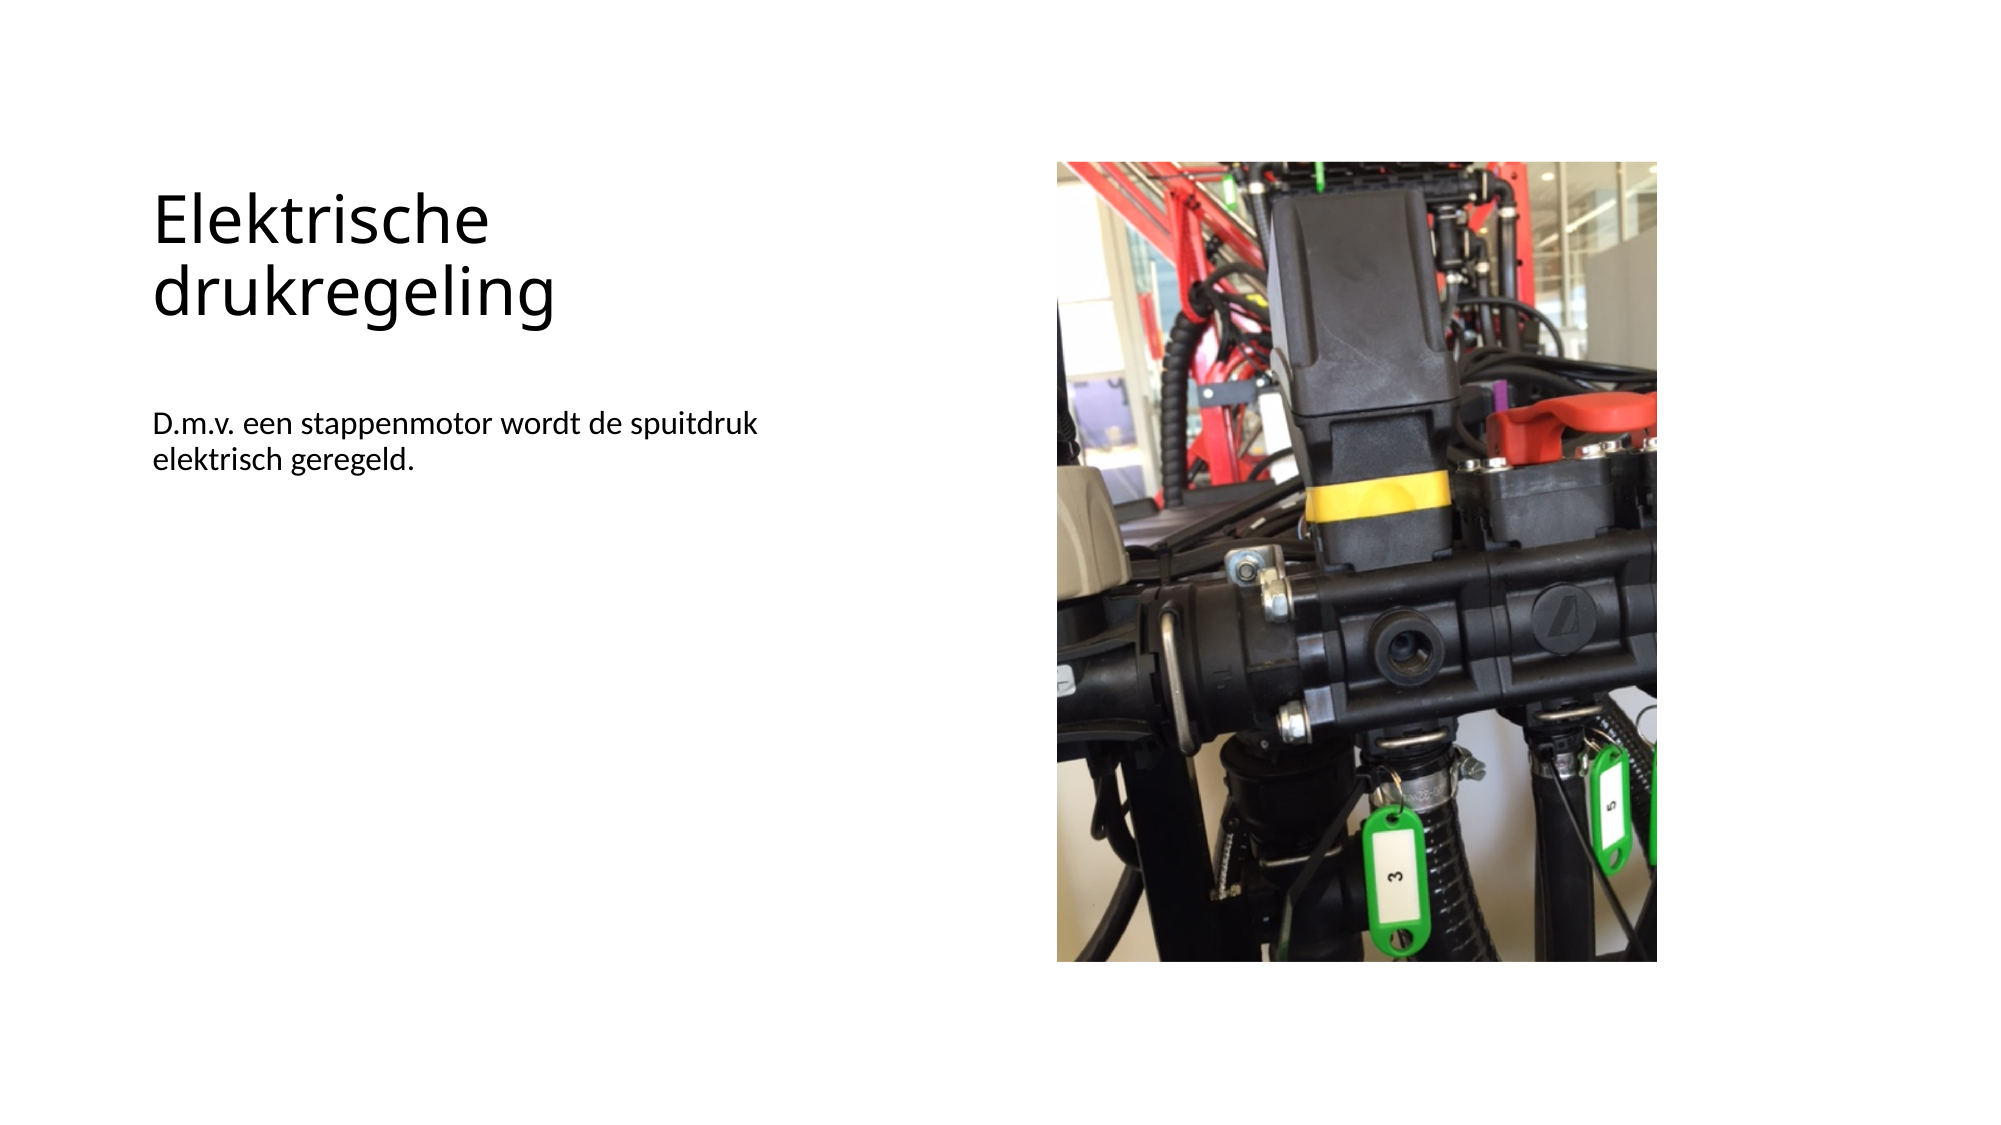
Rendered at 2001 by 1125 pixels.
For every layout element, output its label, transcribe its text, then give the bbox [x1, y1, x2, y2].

title Elektrische drukregeling [137, 75, 783, 337]
picture [1057, 163, 1657, 261]
picture [1057, 862, 1657, 961]
list D.m.v. een stappenmotor wordt de spuitdruk elektrisch geregeld. [137, 337, 783, 963]
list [956, 261, 1757, 862]
